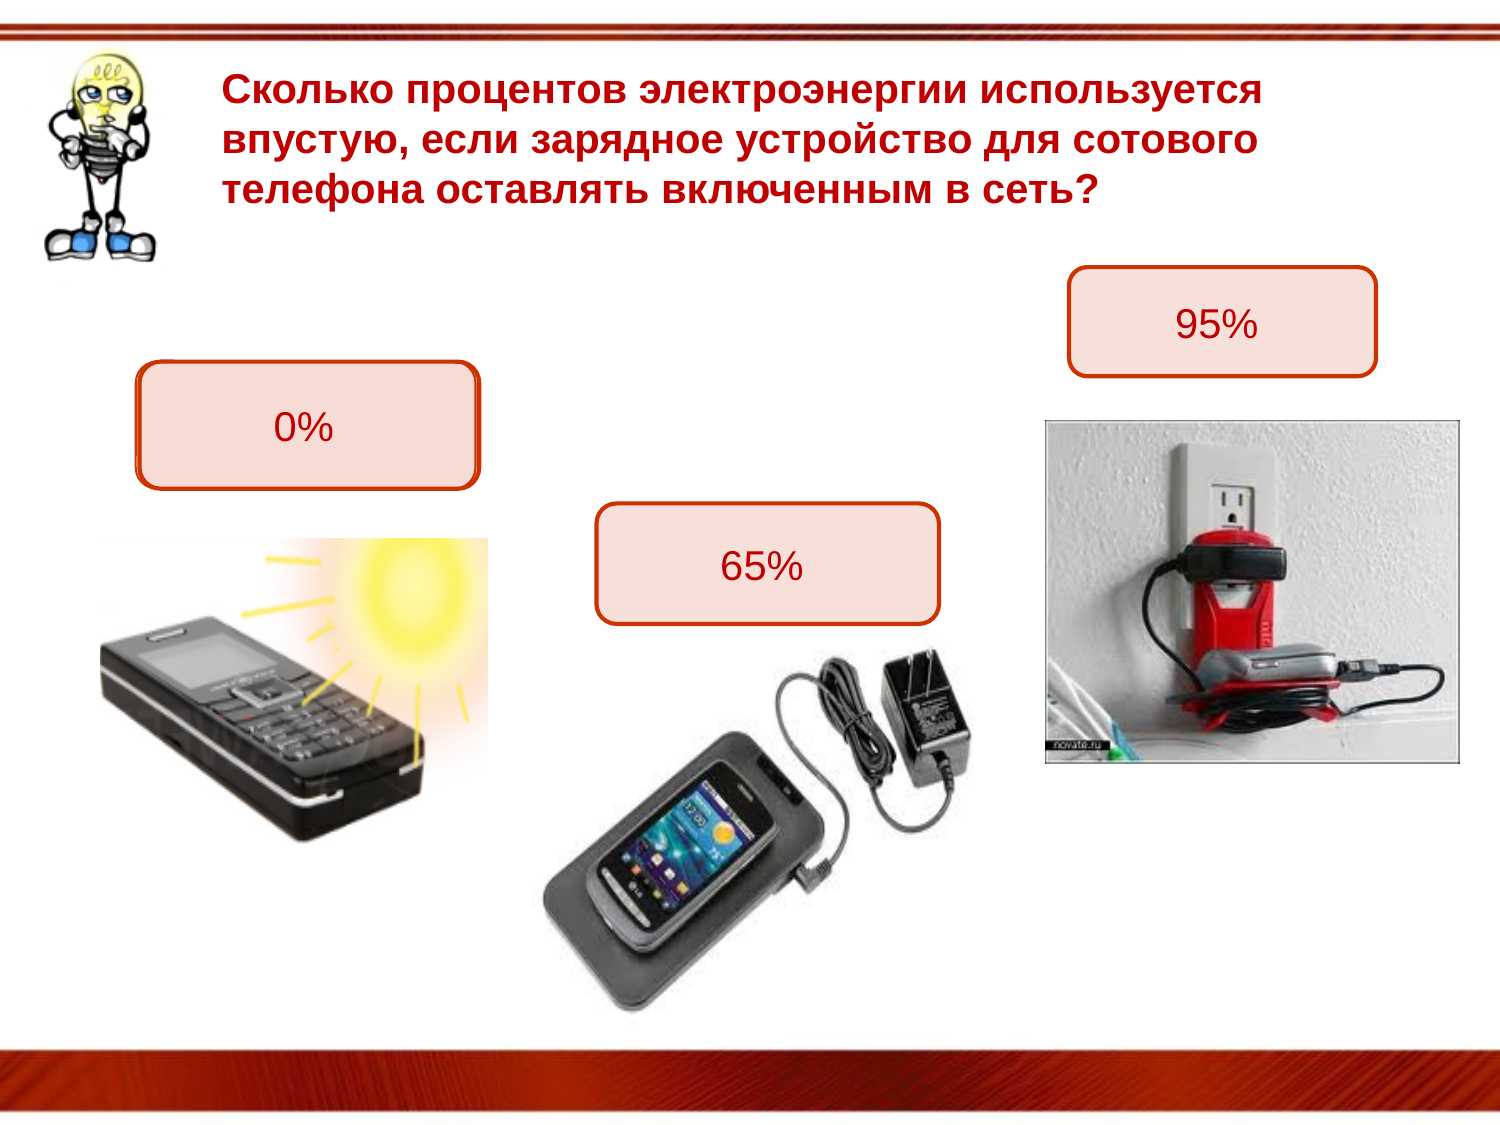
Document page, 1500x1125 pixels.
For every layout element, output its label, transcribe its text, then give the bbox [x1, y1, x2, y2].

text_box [532, 503, 982, 1036]
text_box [1045, 266, 1461, 764]
text_box Сколько процентов электроэнергии используется впустую, если зарядное устройство для сотового телефона оставлять включенным в сеть? [206, 54, 1412, 310]
picture [0, 0, 1500, 1125]
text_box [100, 361, 488, 847]
